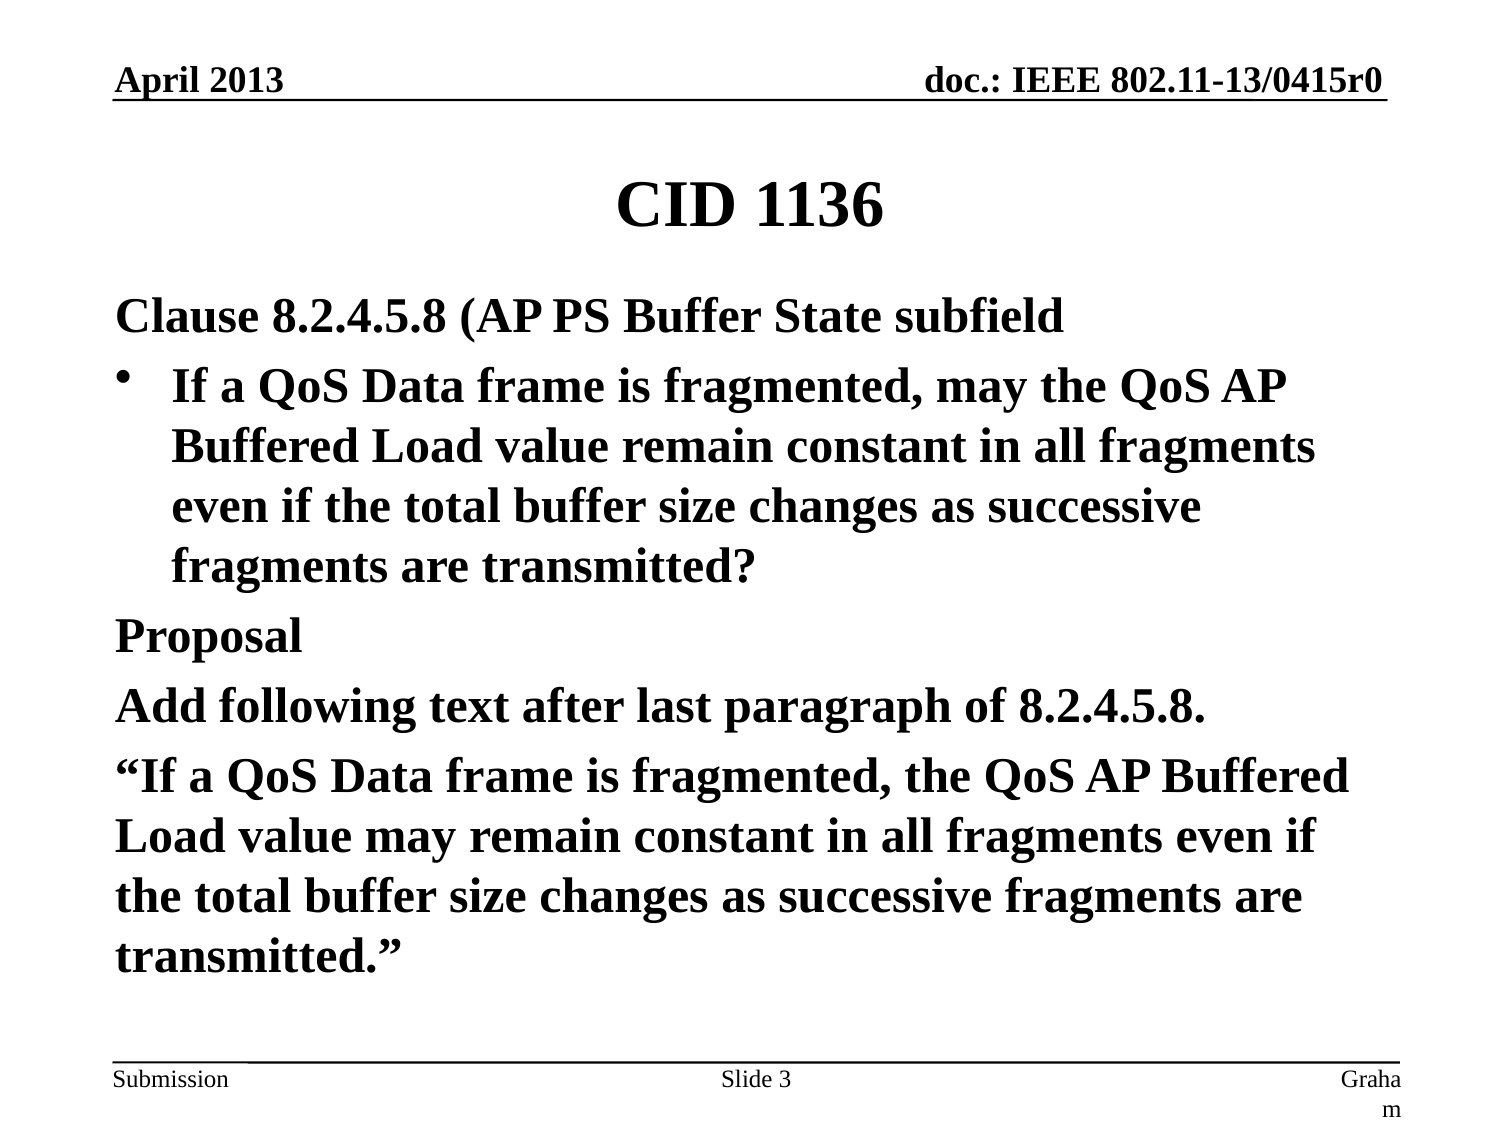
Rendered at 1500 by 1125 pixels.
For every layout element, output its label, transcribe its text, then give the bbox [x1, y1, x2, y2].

title CID 1136 [112, 112, 1388, 288]
list Clause 8.2.4.5.8 (AP PS Buffer State subfield If a QoS Data frame is fragmented, may the QoS AP Buffered Load value remain constant in all fragments even if the total buffer size changes as successive fragments are transmitted? Proposal Add following text after last paragraph of 8.2.4.5.8. “If a QoS Data frame is fragmented, the QoS AP Buffered Load value may remain constant in all fragments even if the total buffer size changes as successive fragments are transmitted.” [99, 275, 1375, 950]
slide_number Slide 3 [712, 1061, 800, 1093]
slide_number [114, 54, 286, 101]
footer Graham Smith, DSP Group [1324, 1061, 1402, 1093]
